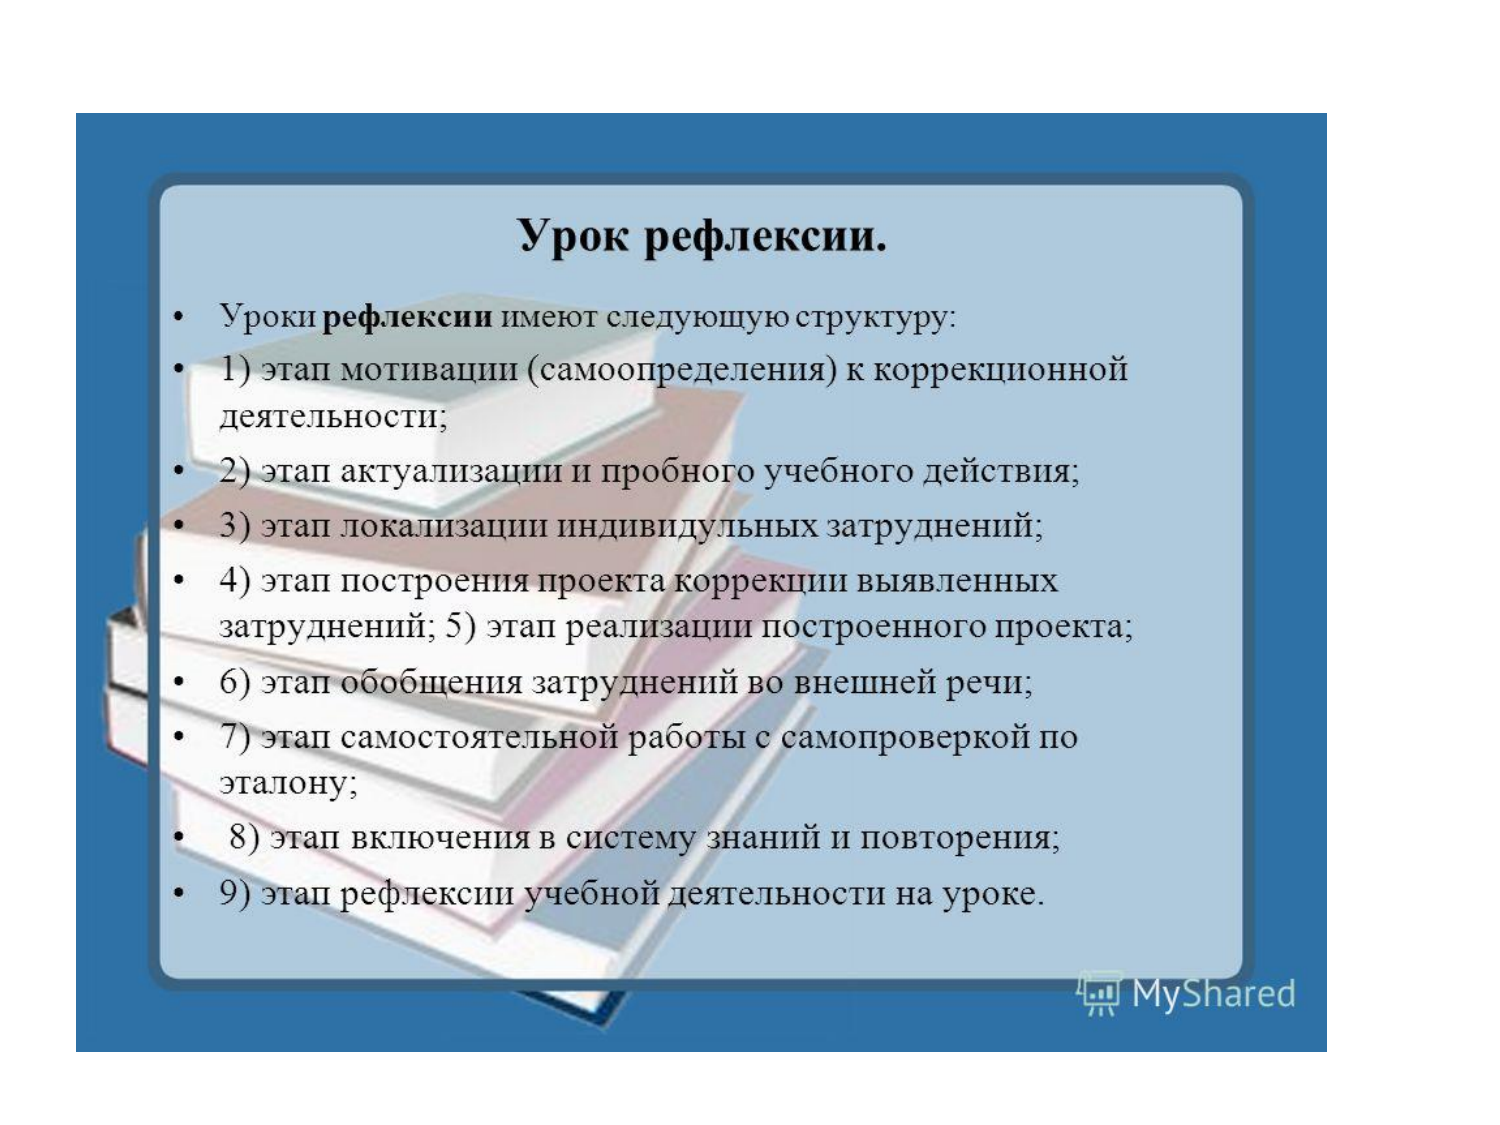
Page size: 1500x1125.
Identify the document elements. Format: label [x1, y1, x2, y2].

picture [76, 113, 1327, 1052]
